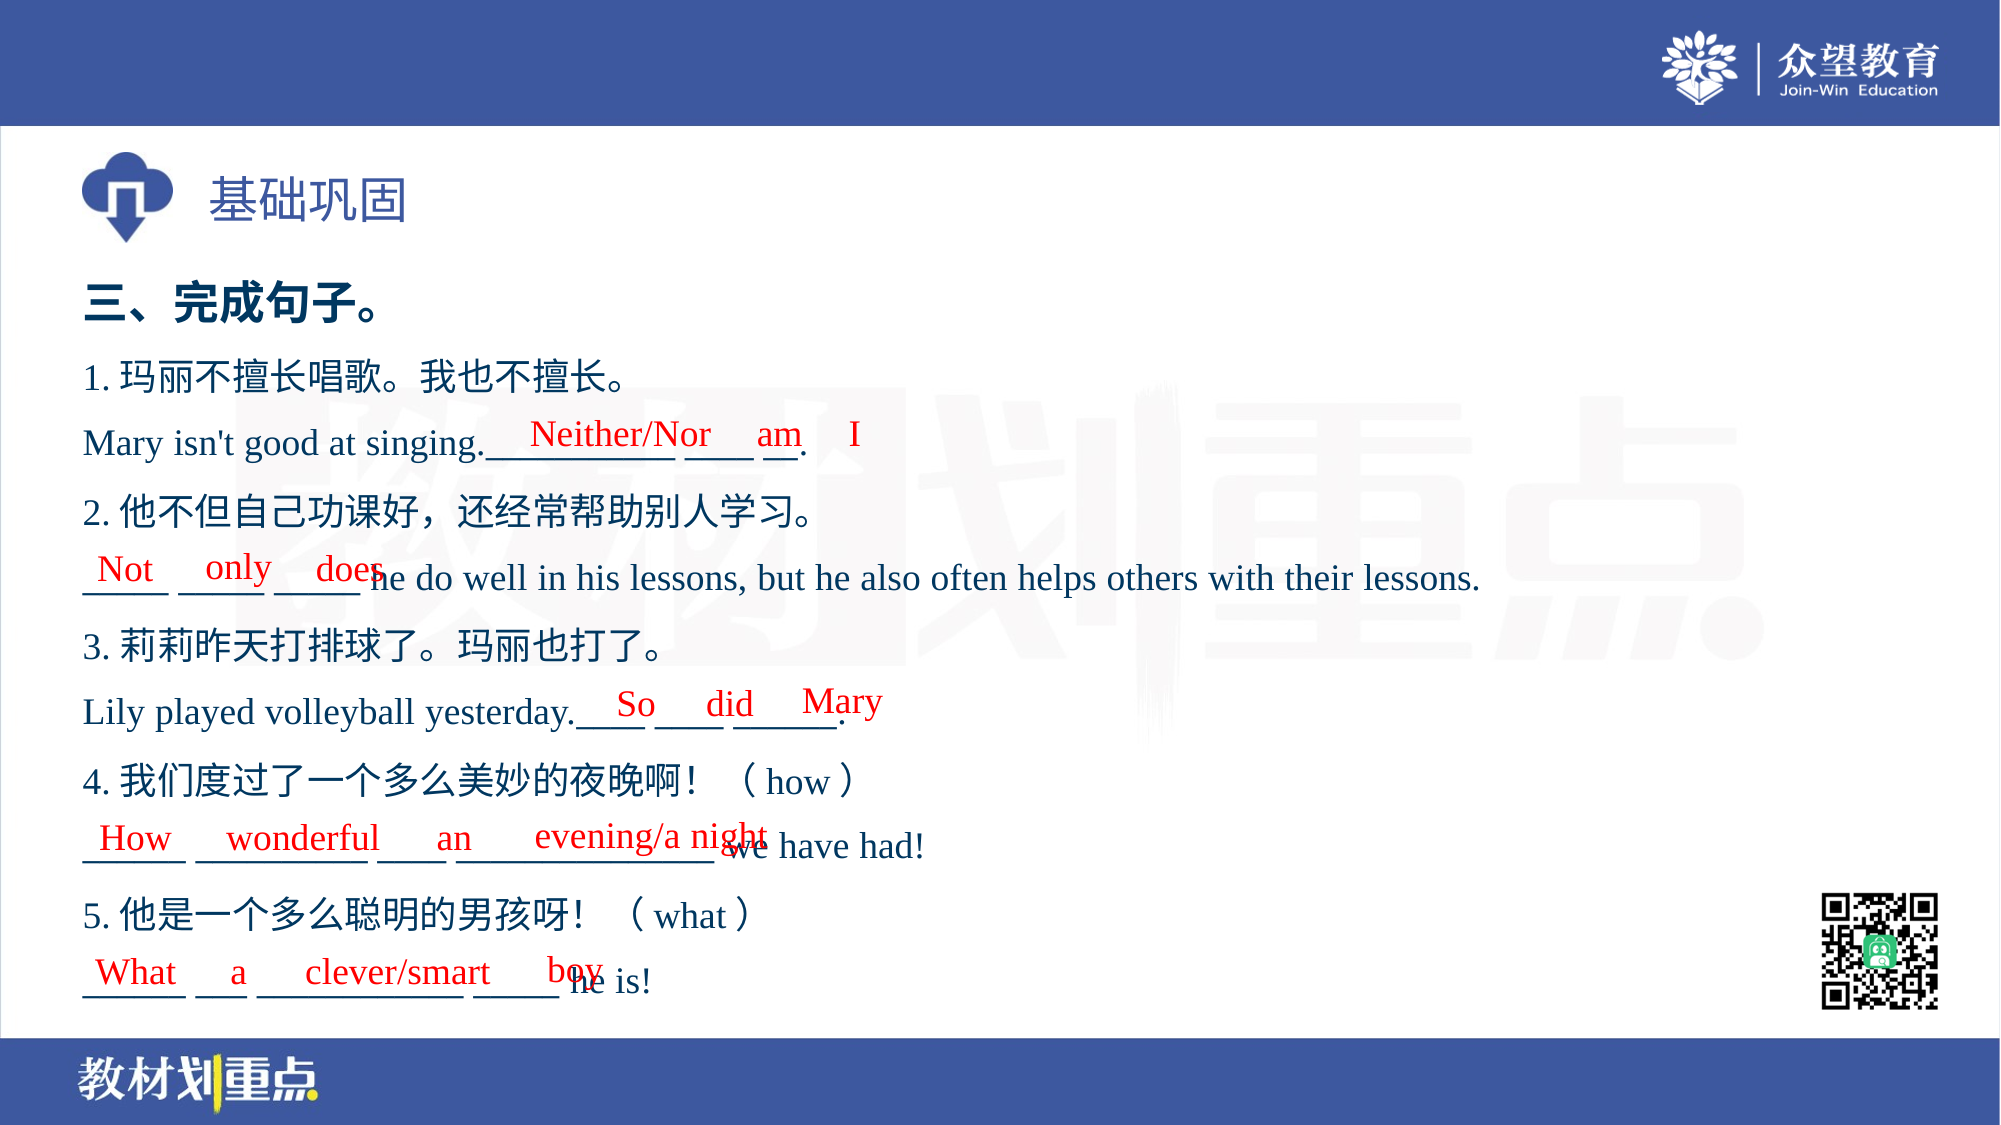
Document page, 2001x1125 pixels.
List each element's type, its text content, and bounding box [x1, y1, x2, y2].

text_box How [85, 793, 186, 852]
text_box 2.他不但自己功课好，还经常帮助别人学习。 _____ _____ _____ he do well in his lessons, but he also often helps others with their lessons. [82, 464, 1817, 591]
text_box an [423, 793, 486, 852]
text_box 三、完成句子。 [82, 247, 1817, 329]
text_box I [834, 389, 875, 448]
picture [0, 0, 2000, 1125]
text_box 4.我们度过了一个多么美妙的夜晚啊！（how） ______ __________ ____ _______________ we have had! [82, 733, 1817, 860]
text_box So [602, 658, 670, 717]
text_box am [743, 389, 817, 448]
text_box 5.他是一个多么聪明的男孩呀！（what） ______ ___ ____________ _____ he is! [82, 867, 1817, 994]
text_box evening/a night [516, 791, 786, 849]
text_box 3.莉莉昨天打排球了。玛丽也打了。 Lily played volleyball yesterday.____ ____ ______. [82, 598, 1817, 725]
text_box did [692, 658, 768, 717]
text_box What [81, 927, 190, 986]
text_box only [191, 522, 286, 581]
text_box clever/smart [291, 927, 505, 986]
text_box Mary [788, 656, 897, 715]
text_box Neither/Nor [516, 389, 725, 448]
text_box wonderful [212, 793, 395, 852]
text_box a [216, 927, 261, 986]
text_box boy [533, 925, 617, 984]
text_box does [302, 524, 399, 583]
text_box Not [83, 524, 167, 583]
text_box 1.玛丽不擅长唱歌。我也不擅长。 Mary isn't good at singing.___________ ____ __. [82, 329, 1817, 456]
